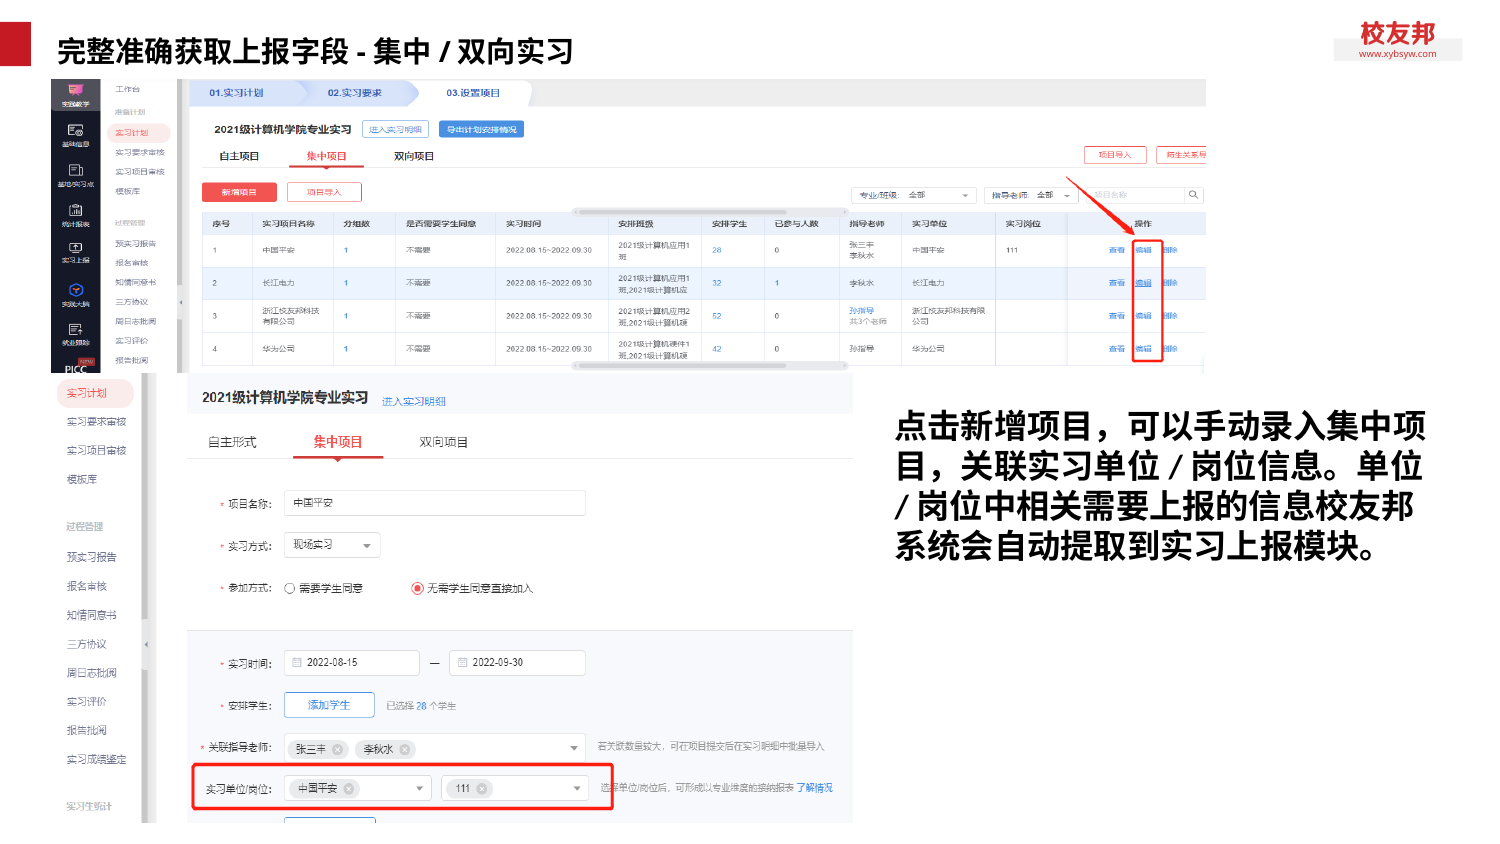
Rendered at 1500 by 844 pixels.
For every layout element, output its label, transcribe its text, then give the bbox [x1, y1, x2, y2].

picture [50, 79, 1206, 823]
picture [1361, 21, 1435, 45]
title 完整准确获取上报字段-集中/双向实习 [42, 11, 939, 77]
text_box 点击新增项目，可以手动录入集中项目，关联实习单位/岗位信息。单位/岗位中相关需要上报的信息校友邦系统会自动提取到实习上报模块。 [879, 398, 1459, 573]
